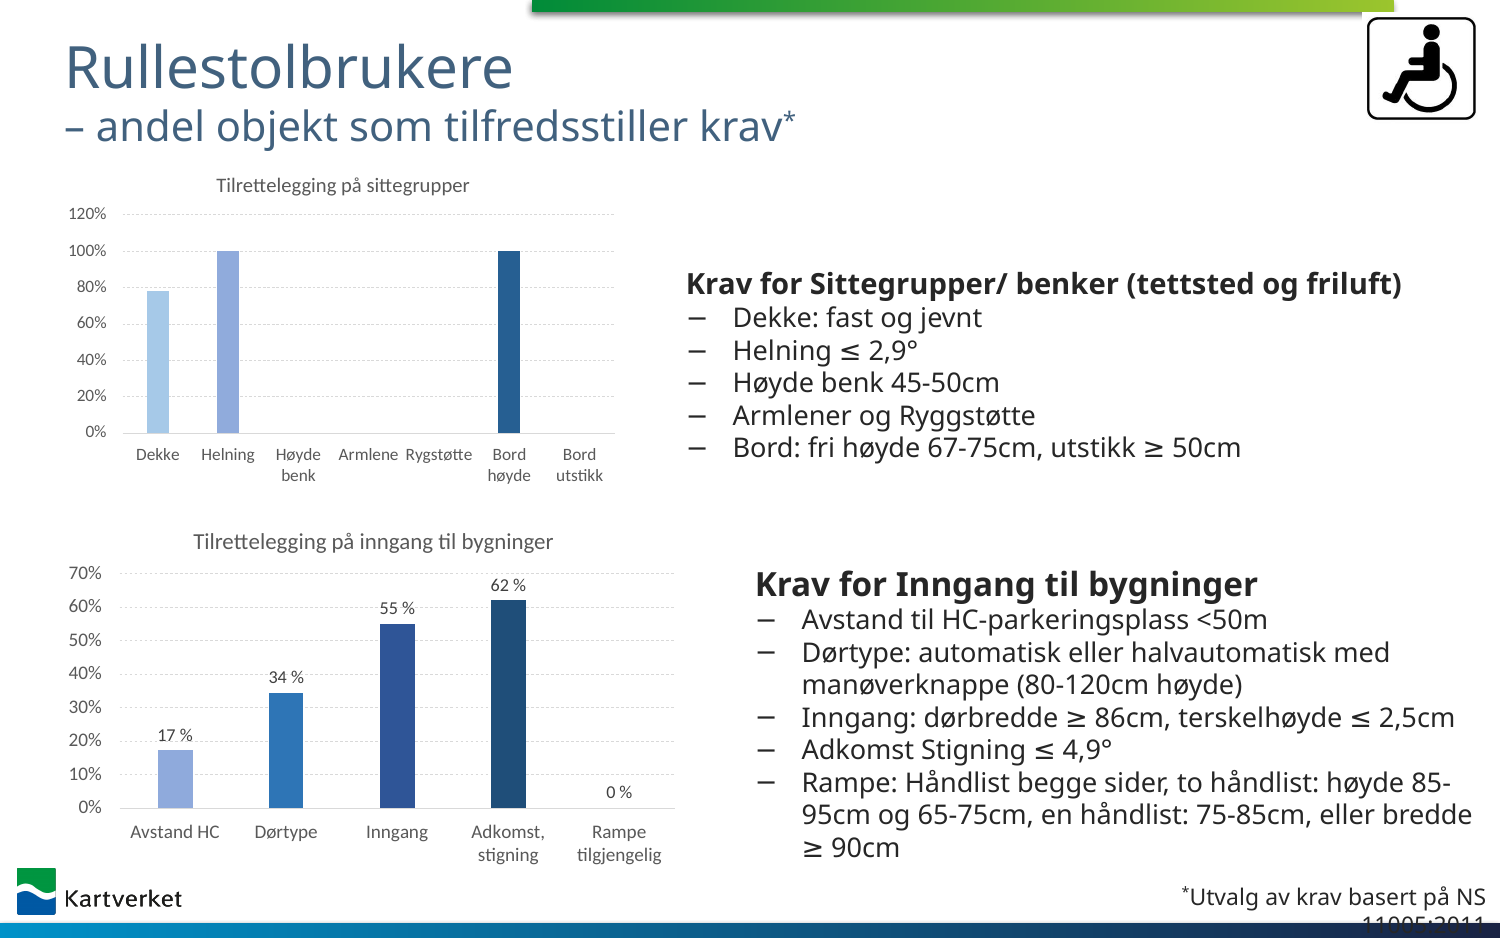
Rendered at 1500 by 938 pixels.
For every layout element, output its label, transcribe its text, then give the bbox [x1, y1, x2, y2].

picture [62, 166, 625, 492]
text_box Rullestolbrukere – andel objekt som tilfredsstiller krav* [49, 25, 1431, 158]
text_box Krav for Inngang til bygninger Avstand til HC-parkeringsplass <50m Dørtype: automatisk eller halvautomatisk med manøverknappe (80-120cm høyde) Inngang: dørbredde ≥ 86cm, terskelhøyde ≤ 2,5cm Adkomst Stigning ≤ 4,9° Rampe: Håndlist begge sider, to håndlist: høyde 85-95cm og 65-75cm, en håndlist: 75-85cm, eller bredde ≥ 90cm [740, 555, 1491, 870]
text_box *Utvalg av krav basert på NS 11005:2011 [1068, 873, 1500, 938]
picture [62, 520, 686, 874]
text_box Krav for Sittegrupper/ benker (tettsted og friluft) Dekke: fast og jevnt Helning ≤ 2,9° Høyde benk 45-50cm Armlener og Ryggstøtte Bord: fri høyde 67-75cm, utstikk ≥ 50cm [670, 258, 1418, 471]
picture [1362, 12, 1481, 126]
